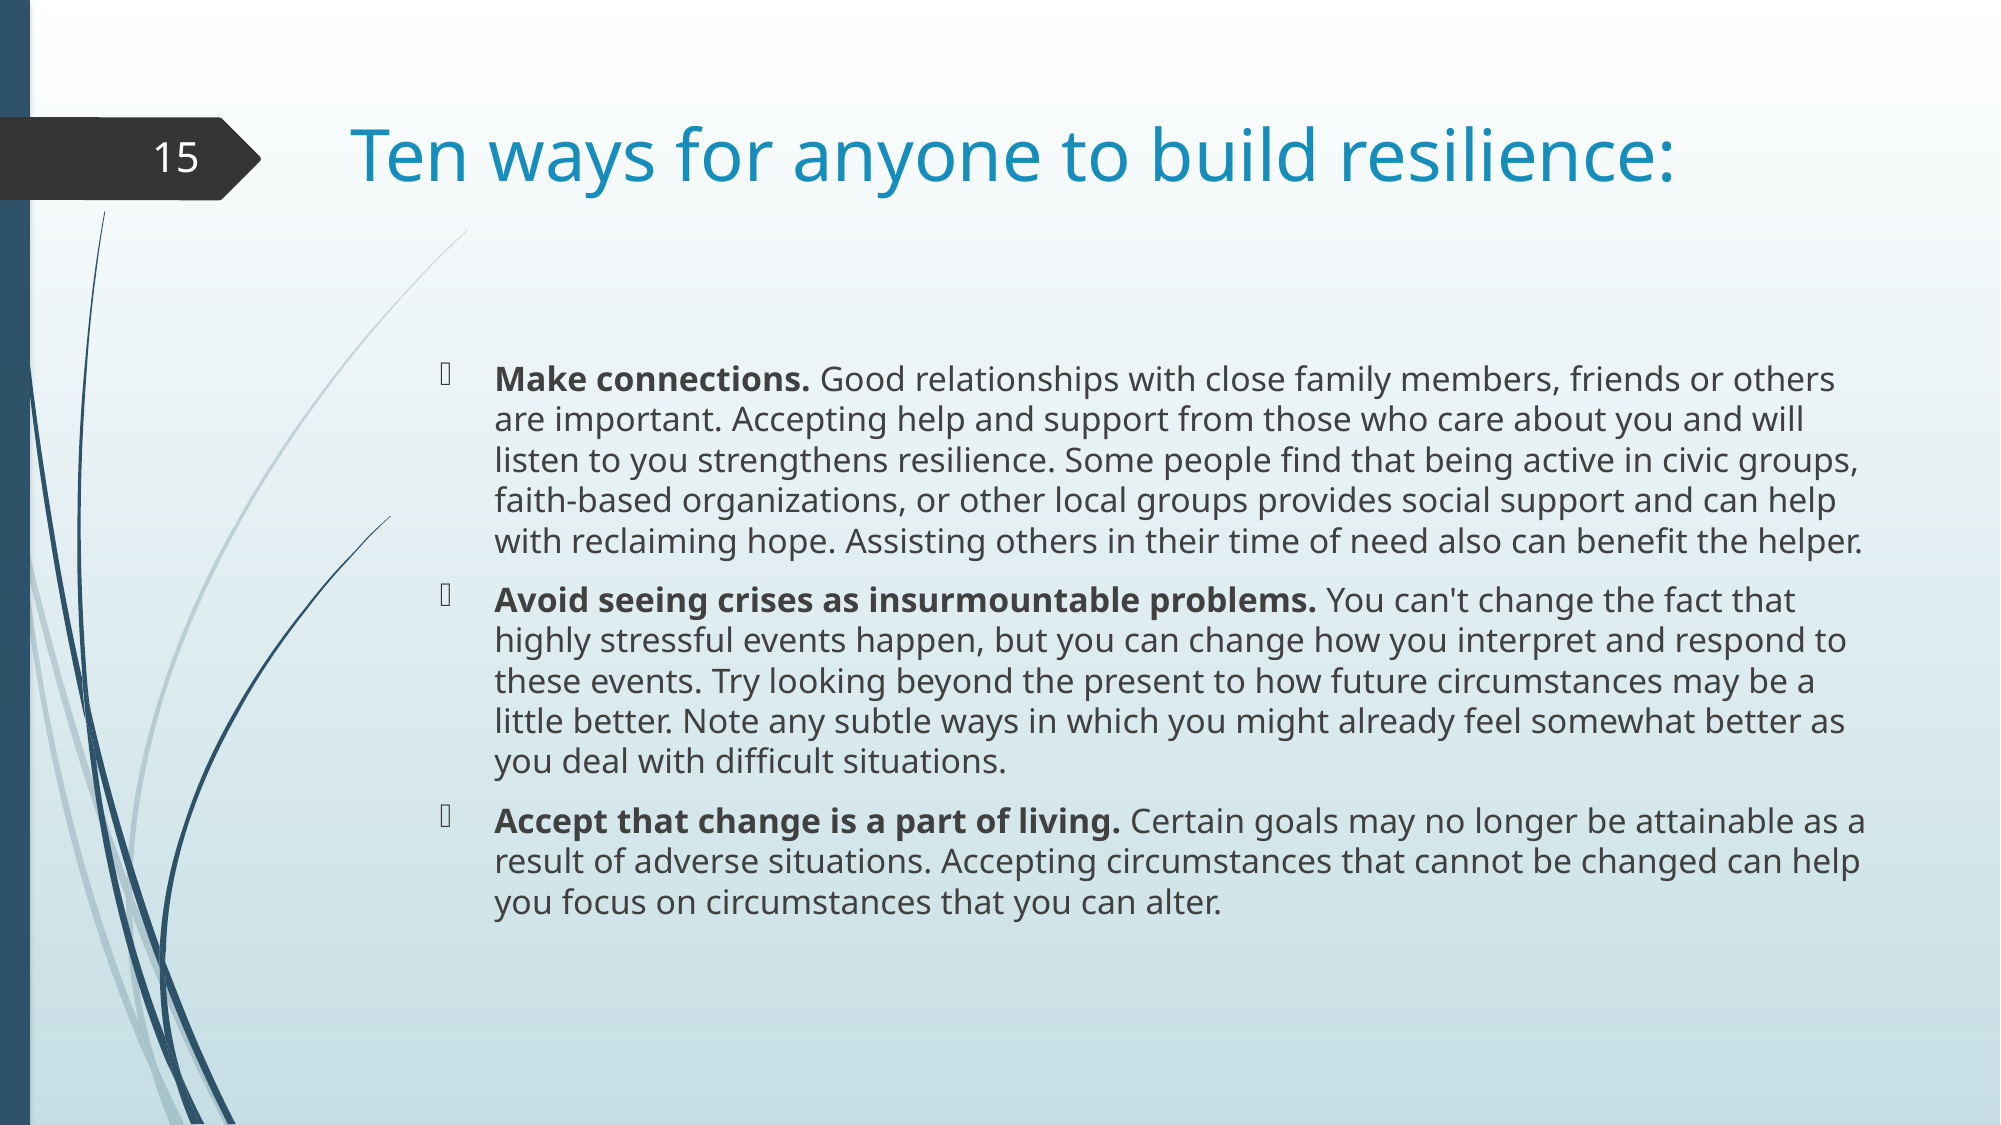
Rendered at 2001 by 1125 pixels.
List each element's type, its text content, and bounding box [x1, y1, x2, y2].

slide_number 15 [87, 129, 216, 190]
title Ten ways for anyone to build resilience: [334, 102, 1888, 292]
list Make connections. Good relationships with close family members, friends or others are important. Accepting help and support from those who care about you and will listen to you strengthens resilience. Some people find that being active in civic groups, faith-based organizations, or other local groups provides social support and can help with reclaiming hope. Assisting others in their time of need also can benefit the helper. Avoid seeing crises as insurmountable problems. You can't change the fact that highly stressful events happen, but you can change how you interpret and respond to these events. Try looking beyond the present to how future circumstances may be a little better. Note any subtle ways in which you might already feel somewhat better as you deal with difficult situations. Accept that change is a part of living. Certain goals may no longer be attainable as a result of adverse situations. Accepting circumstances that cannot be changed can help you focus on circumstances that you can alter. [424, 350, 1888, 970]
